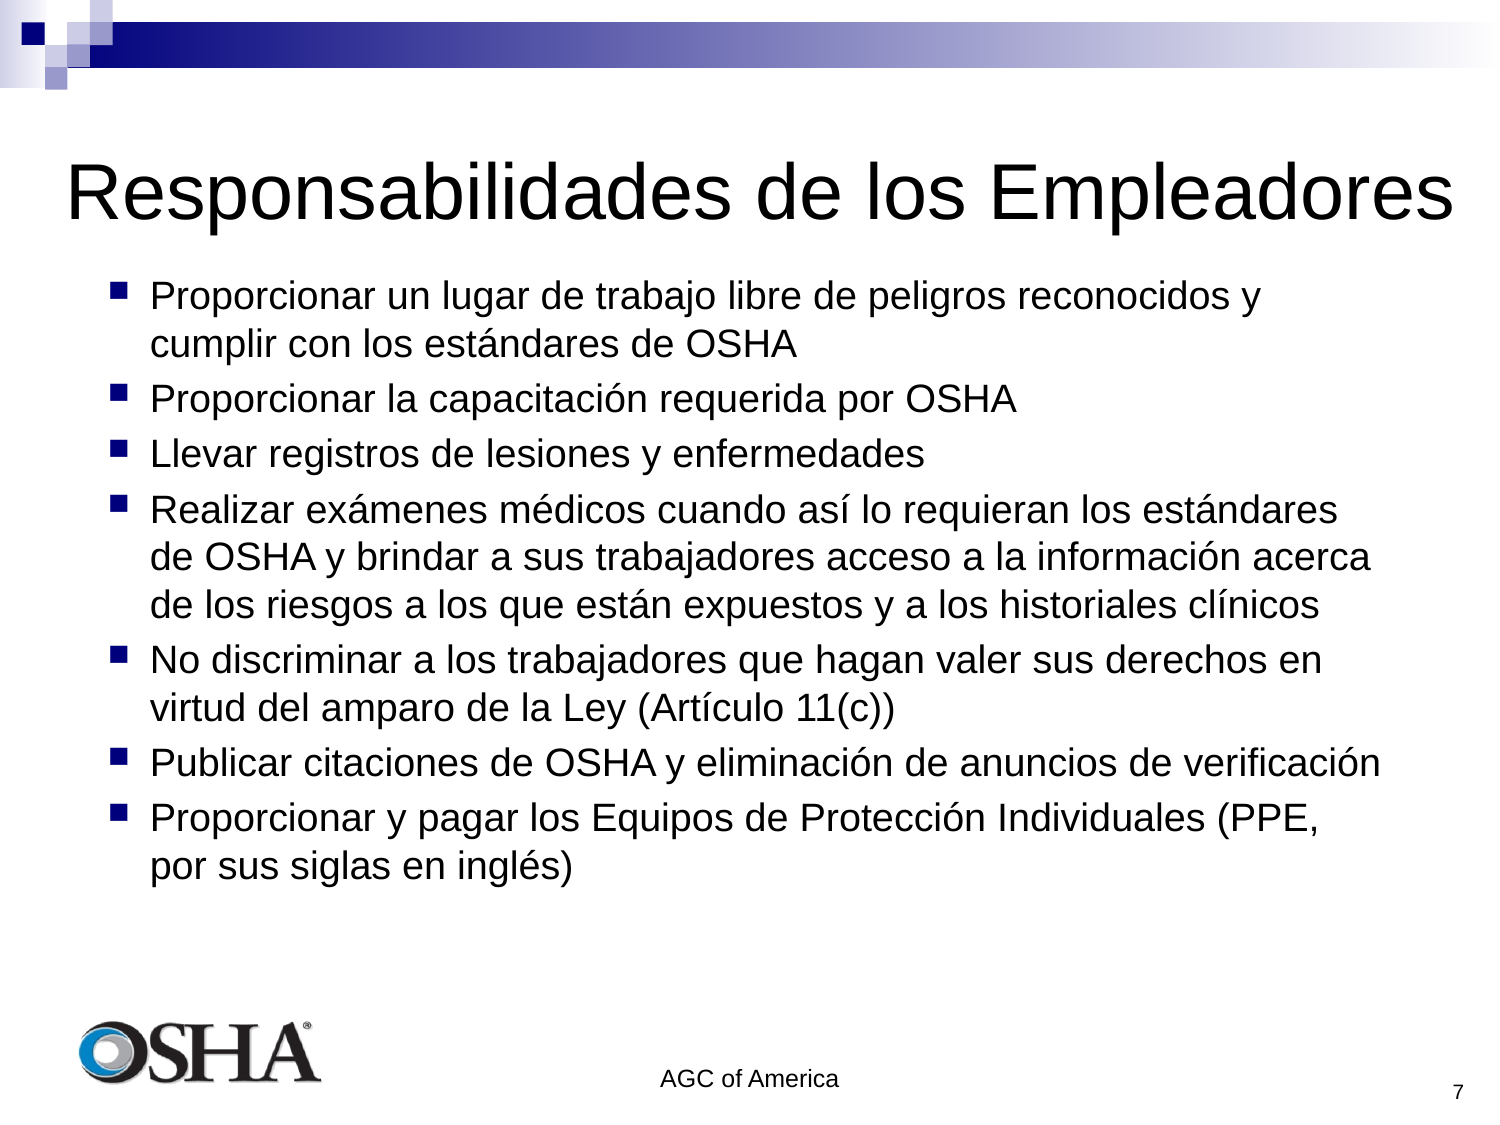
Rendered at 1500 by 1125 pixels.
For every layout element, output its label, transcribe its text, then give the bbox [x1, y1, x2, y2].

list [62, 1012, 338, 1086]
title Responsabilidades de los Empleadores [50, 75, 1500, 300]
footer AGC of America [512, 1025, 988, 1100]
text_box 7 [1418, 1051, 1479, 1112]
list Proporcionar un lugar de trabajo libre de peligros reconocidos y cumplir con los estándares de OSHA Proporcionar la capacitación requerida por OSHA Llevar registros de lesiones y enfermedades Realizar exámenes médicos cuando así lo requieran los estándares de OSHA y brindar a sus trabajadores acceso a la información acerca de los riesgos a los que están expuestos y a los historiales clínicos No discriminar a los trabajadores que hagan valer sus derechos en virtud del amparo de la Ley (Artículo 11(c)) Publicar citaciones de OSHA y eliminación de anuncios de verificación Proporcionar y pagar los Equipos de Protección Individuales (PPE, por sus siglas en inglés) [75, 262, 1400, 1005]
